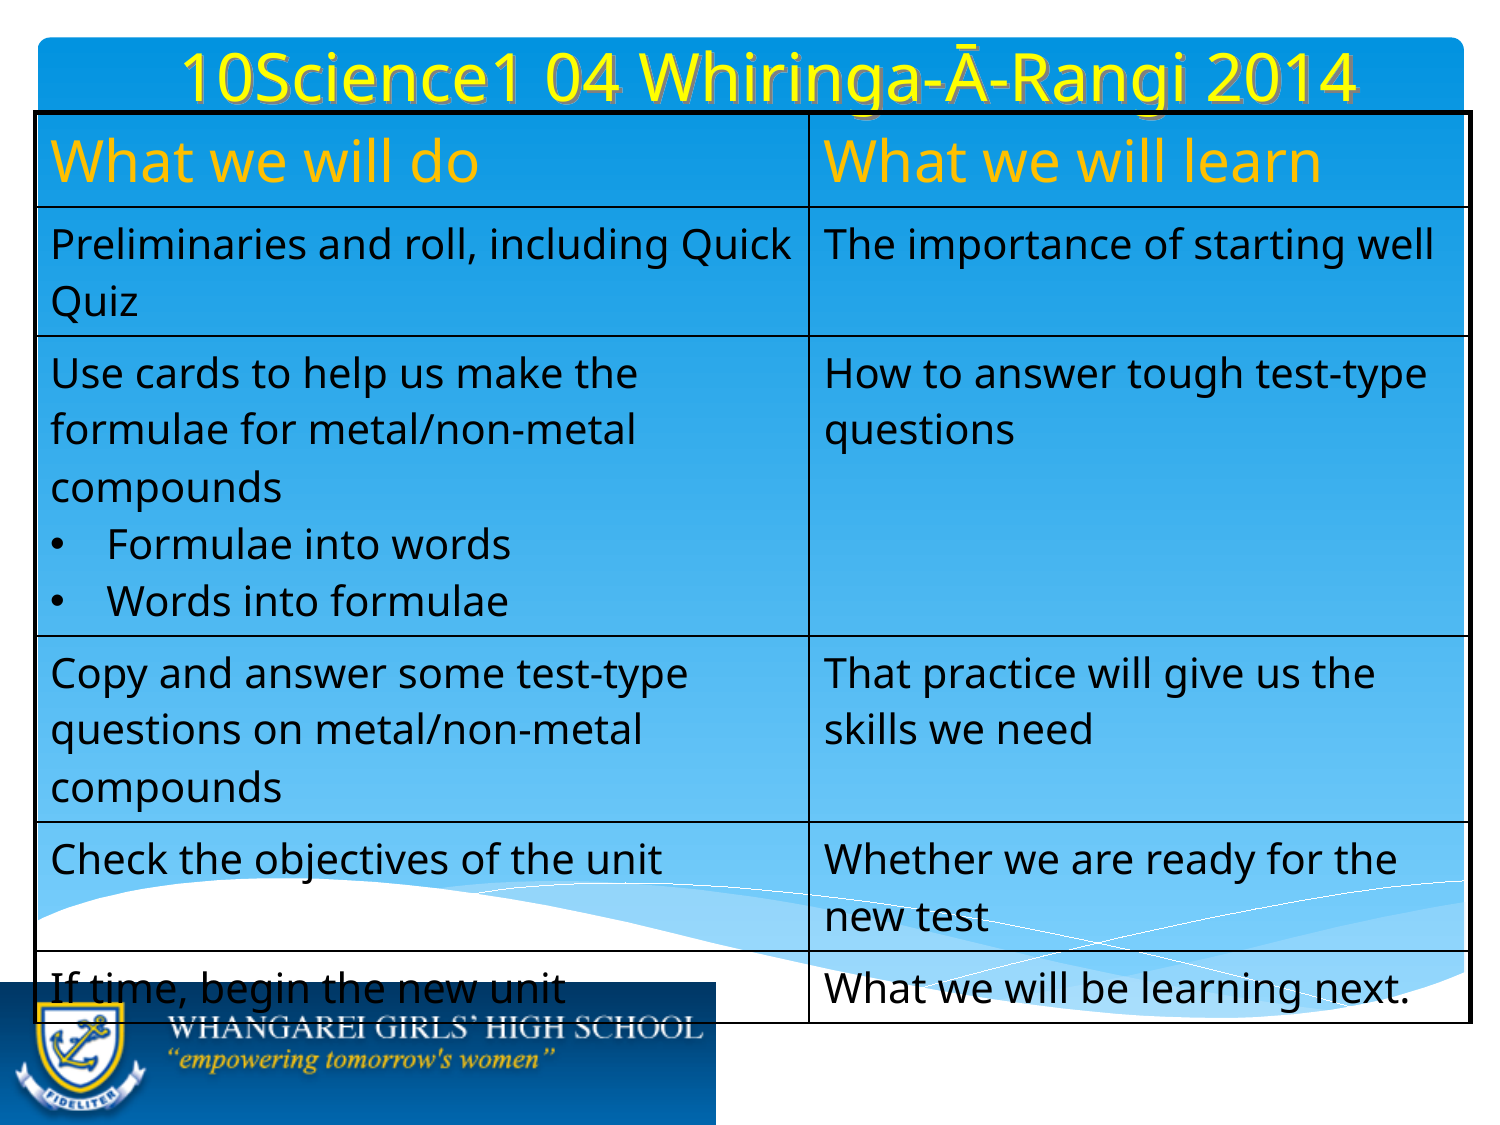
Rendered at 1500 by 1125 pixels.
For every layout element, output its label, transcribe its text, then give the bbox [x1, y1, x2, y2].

table_header What we will do [37, 115, 808, 206]
table_cell If time, begin the new unit [37, 952, 808, 1022]
table_cell Use cards to help us make the formulae for metal/non-metal compounds Formulae into words Words into formulae [37, 337, 808, 635]
table_cell Whether we are ready for the new test [810, 823, 1468, 950]
table_cell What we will be learning next. [810, 952, 1468, 1022]
text_box 10Science1 04 Whiringa-Ā-Rangi 2014 [162, 24, 1375, 110]
table_cell The importance of starting well [810, 208, 1468, 335]
table_cell That practice will give us the skills we need [810, 637, 1468, 821]
table_cell Copy and answer some test-type questions on metal/non-metal compounds [37, 637, 808, 821]
table_cell How to answer tough test-type questions [810, 337, 1468, 635]
table_header What we will learn [810, 115, 1468, 206]
table_cell Preliminaries and roll, including Quick Quiz [37, 208, 808, 335]
table_cell Check the objectives of the unit [37, 823, 808, 950]
picture [0, 982, 716, 1125]
